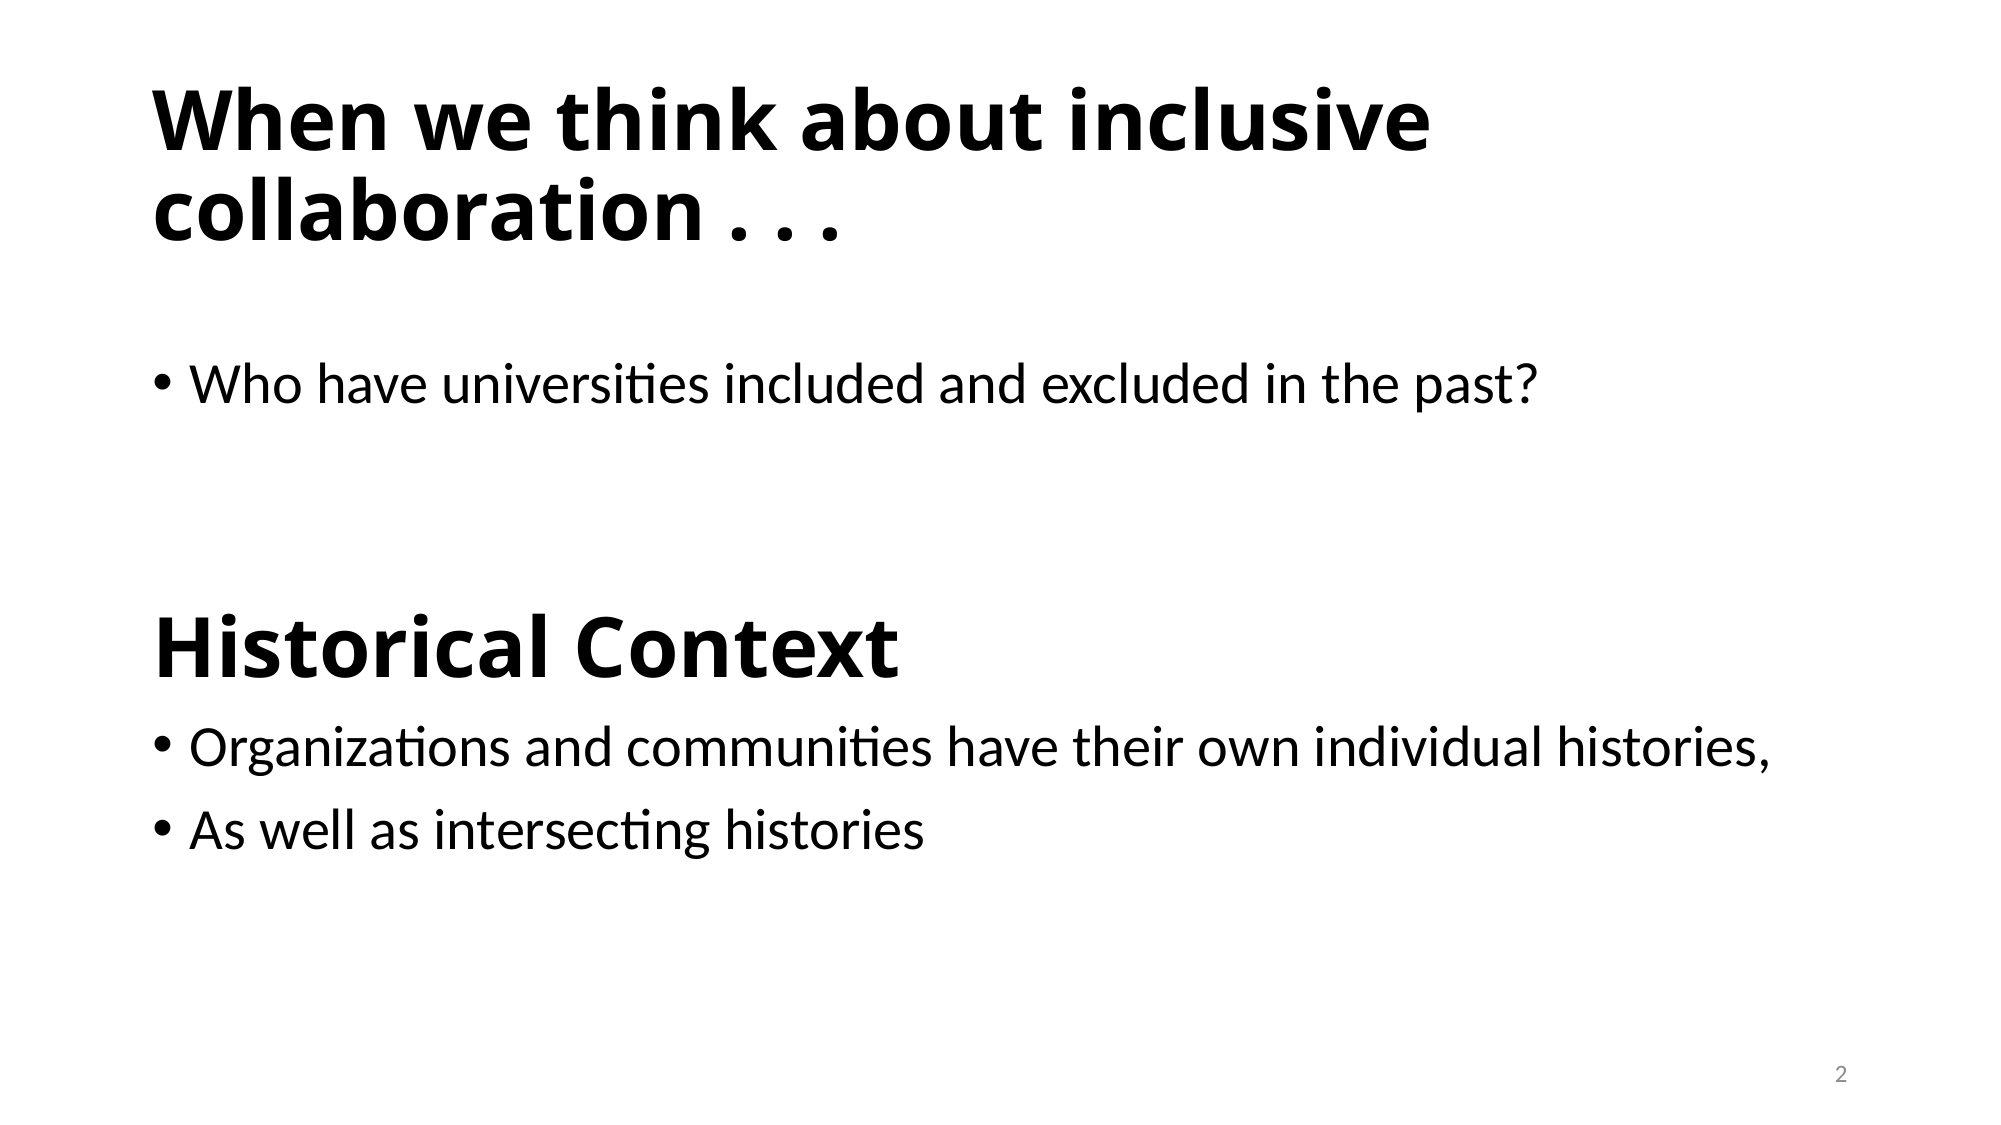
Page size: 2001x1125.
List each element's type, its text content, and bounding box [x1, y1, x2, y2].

title When we think about inclusive collaboration . . . [137, 59, 1863, 278]
slide_number 2 [1412, 1042, 1863, 1103]
list Who have universities included and excluded in the past? Historical Context Organizations and communities have their own individual histories, As well as intersecting histories [137, 346, 1863, 1060]
